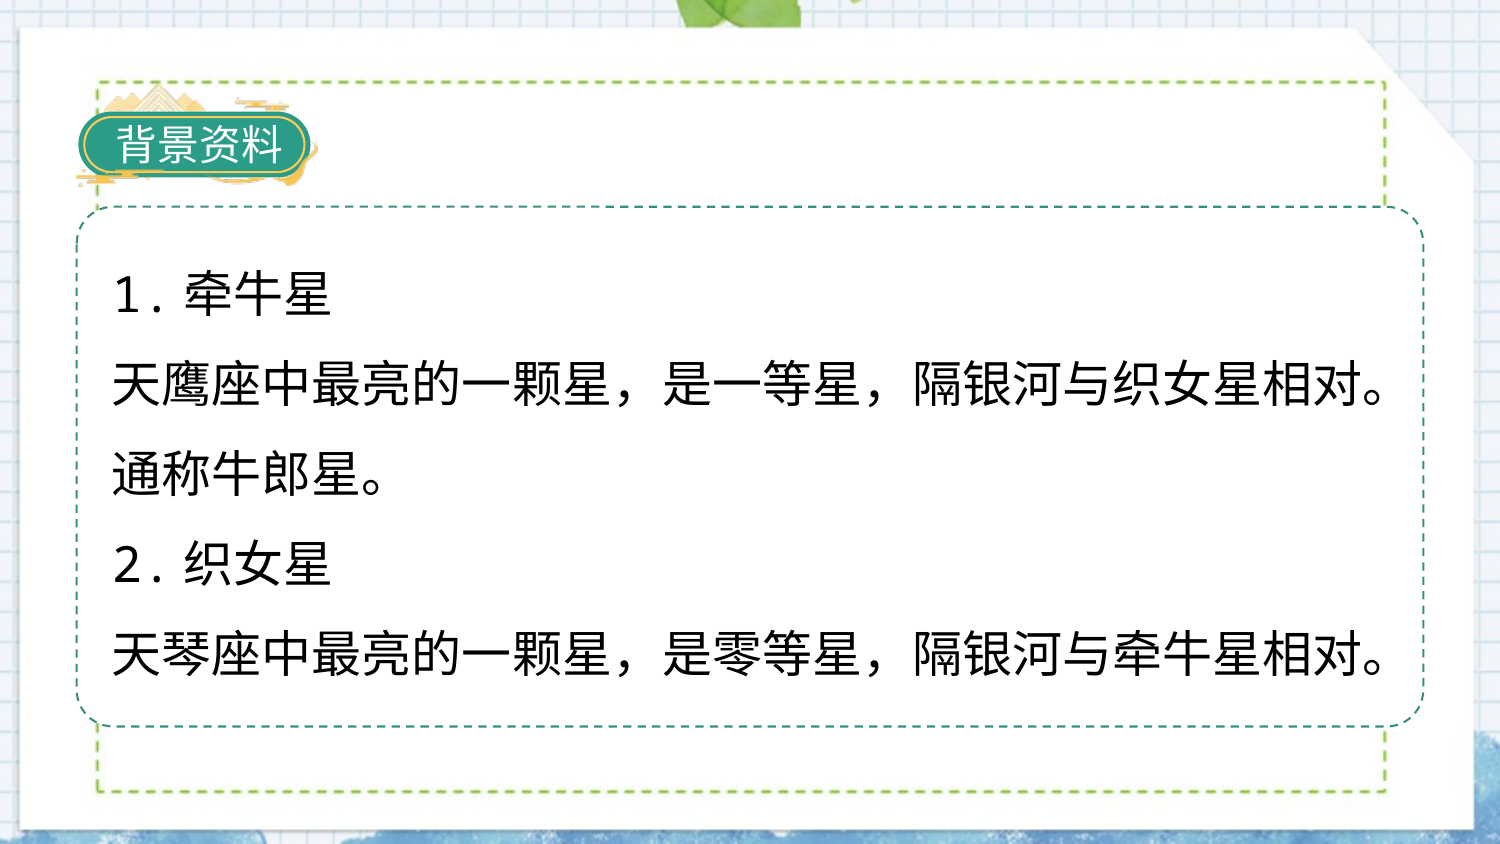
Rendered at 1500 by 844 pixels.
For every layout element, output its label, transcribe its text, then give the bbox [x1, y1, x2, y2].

picture [0, 0, 1500, 844]
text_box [76, 84, 318, 187]
text_box 1.牵牛星 天鹰座中最亮的一颗星，是一等星，隔银河与织女星相对。通称牛郎星。 2.织女星 天琴座中最亮的一颗星，是零等星，隔银河与牵牛星相对。 [97, 225, 1403, 691]
text_box [75, 205, 1425, 728]
